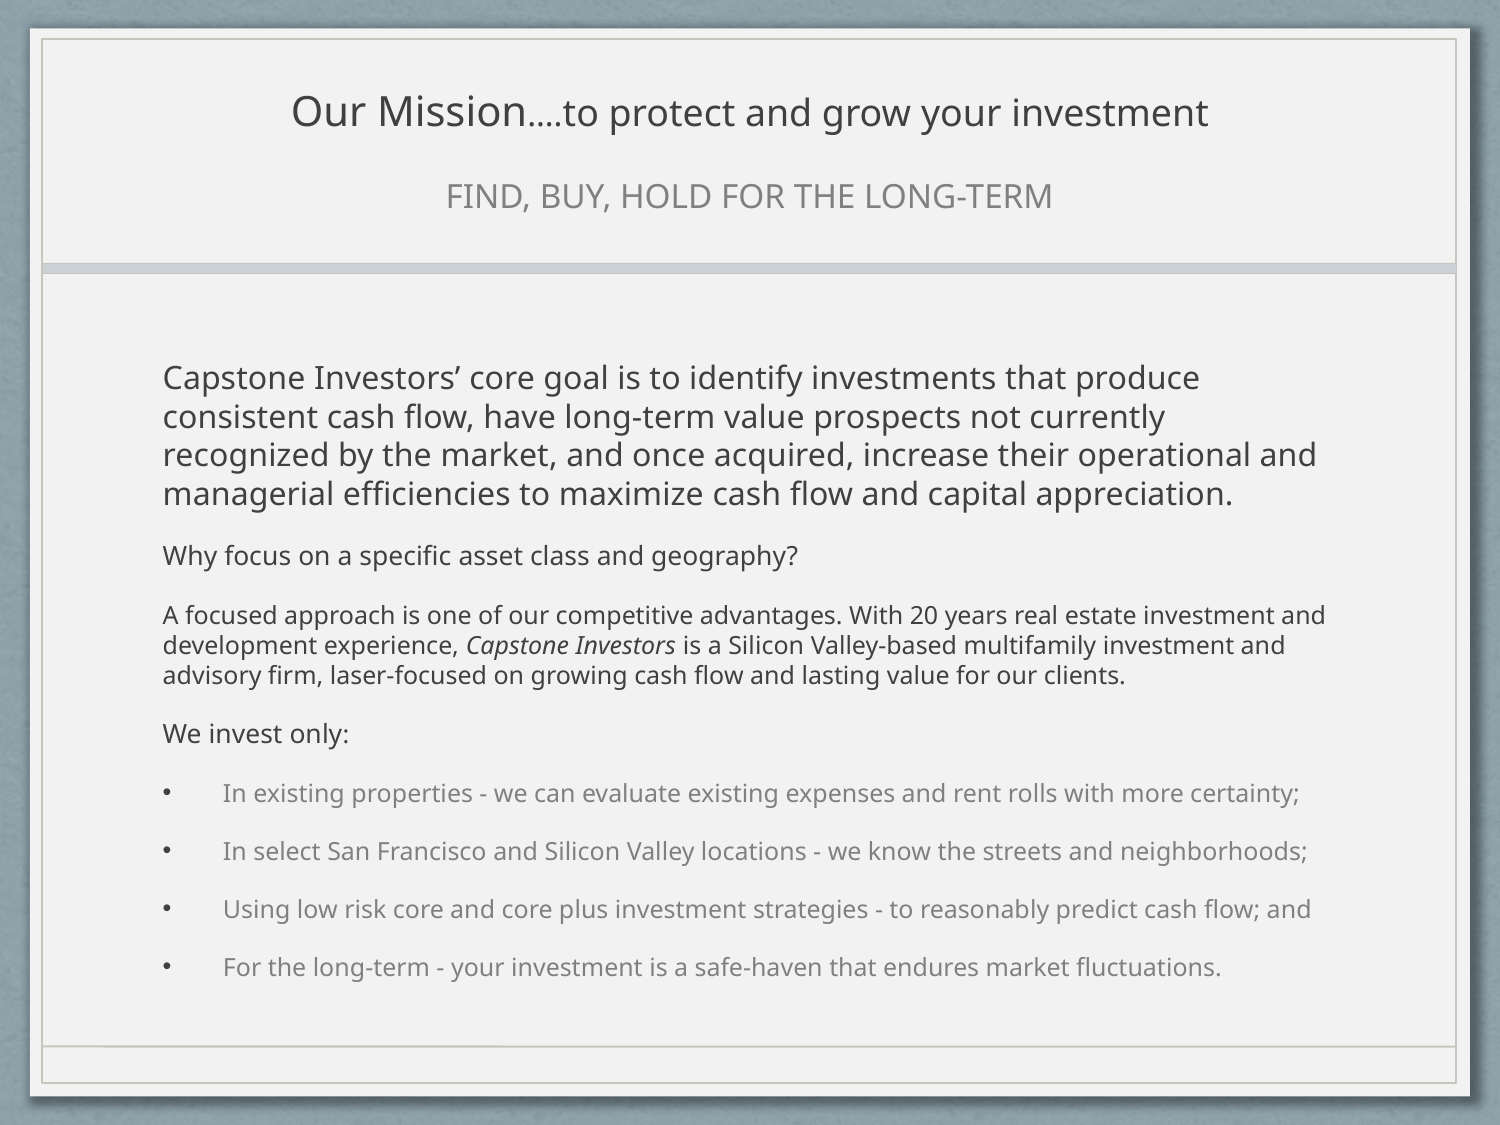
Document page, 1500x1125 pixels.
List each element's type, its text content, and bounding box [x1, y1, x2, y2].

title Our Mission….to protect and grow your investment FIND, BUY, HOLD FOR THE LONG-TERM [147, 40, 1353, 260]
list Capstone Investors’ core goal is to identify investments that produce consistent cash flow, have long-term value prospects not currently recognized by the market, and once acquired, increase their operational and managerial efficiencies to maximize cash flow and capital appreciation. Why focus on a specific asset class and geography? A focused approach is one of our competitive advantages. With 20 years real estate investment and development experience, Capstone Investors is a Silicon Valley-based multifamily investment and advisory firm, laser-focused on growing cash flow and lasting value for our clients. We invest only: In existing properties - we can evaluate existing expenses and rent rolls with more certainty; In select San Francisco and Silicon Valley locations - we know the streets and neighborhoods; Using low risk core and core plus investment strategies - to reasonably predict cash flow; and For the long-term - your investment is a safe-haven that endures market fluctuations. [147, 350, 1353, 995]
